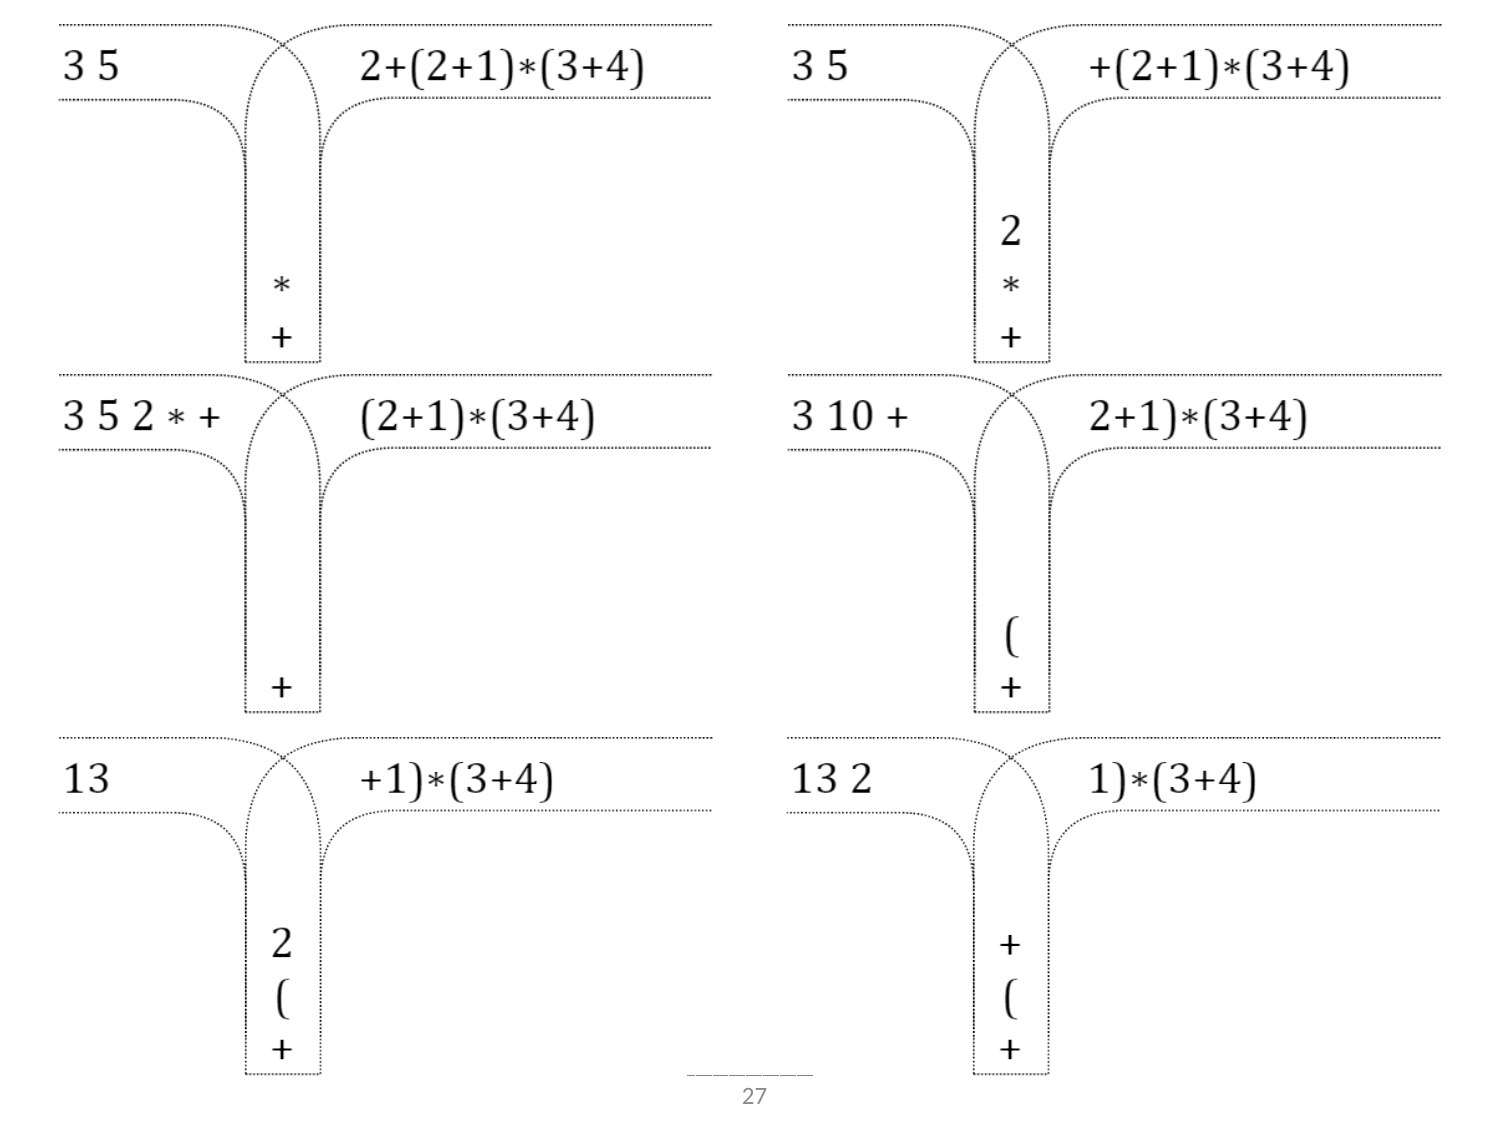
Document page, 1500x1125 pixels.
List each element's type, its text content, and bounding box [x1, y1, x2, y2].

picture [57, 374, 1500, 715]
picture [57, 24, 1500, 365]
slide_number 27 [579, 1087, 930, 1125]
picture [58, 737, 1500, 1078]
